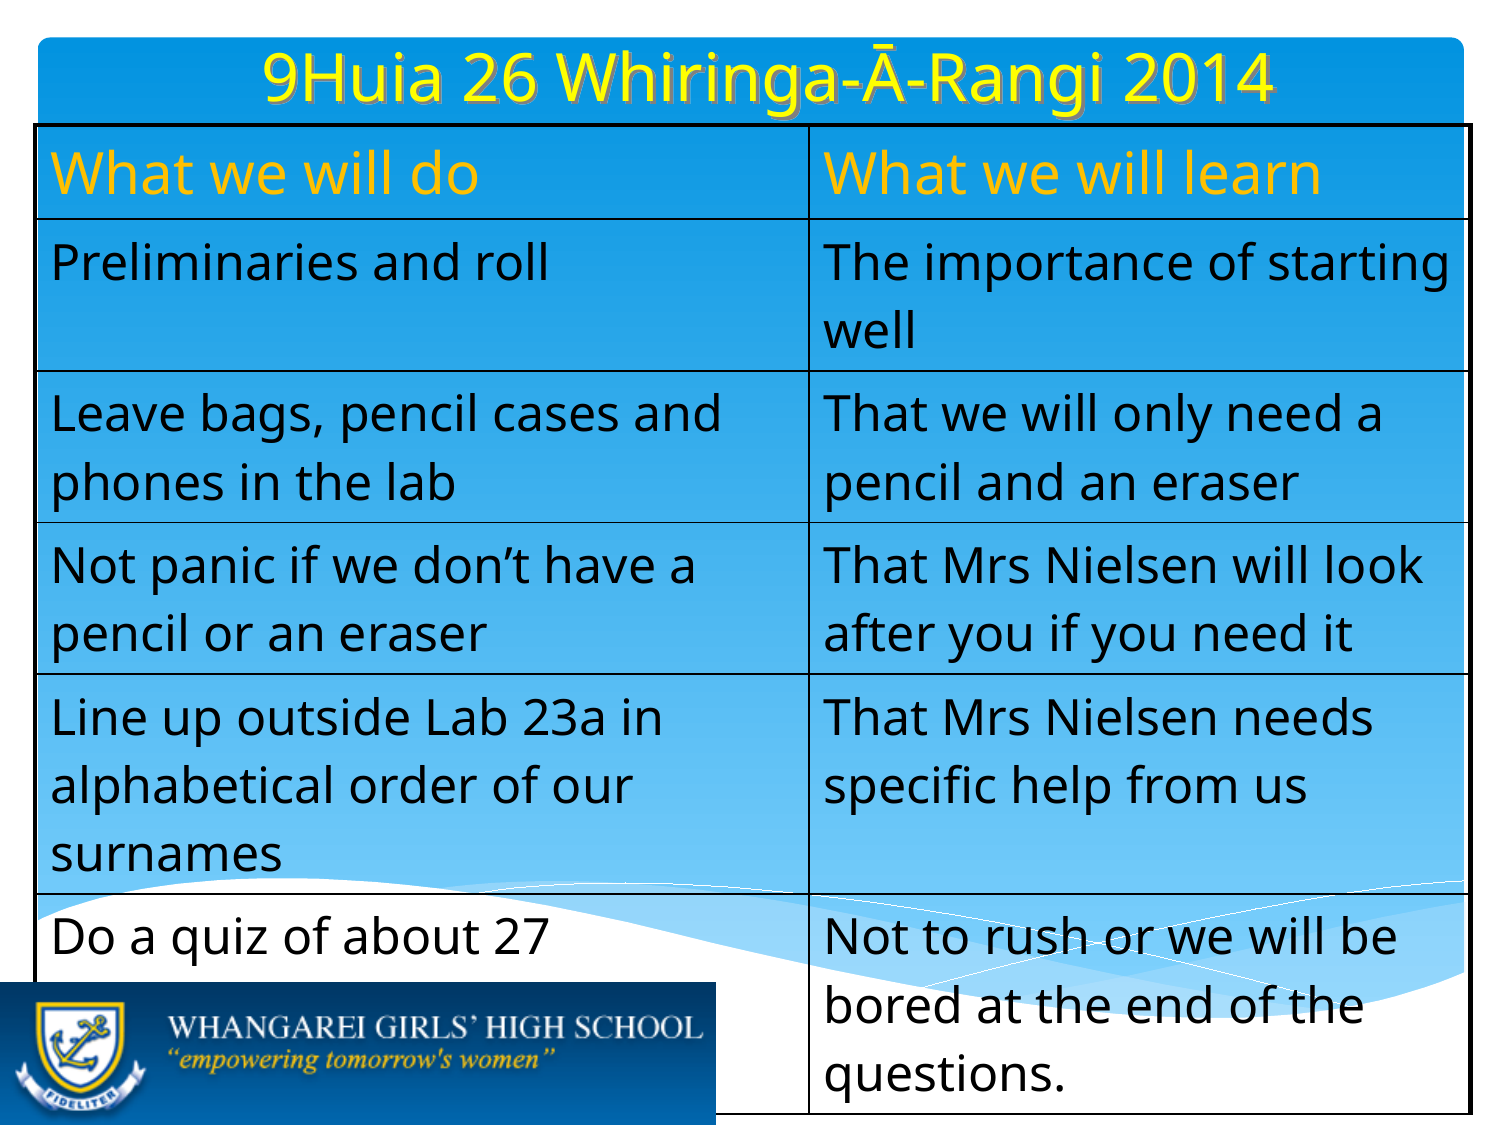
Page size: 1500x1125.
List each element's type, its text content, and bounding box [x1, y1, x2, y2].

table_cell Not to rush or we will be bored at the end of the questions. [810, 895, 1468, 1113]
table_cell Preliminaries and roll [37, 220, 808, 370]
table_cell That Mrs Nielsen will look after you if you need it [810, 523, 1468, 673]
table_cell That Mrs Nielsen needs specific help from us [810, 675, 1468, 893]
table_cell Do a quiz of about 27 questions in 40 minutes [37, 895, 808, 1113]
picture [0, 982, 716, 1125]
text_box 9Huia 26 Whiringa-Ā-Rangi 2014 [162, 24, 1375, 123]
table_cell Not panic if we don’t have a pencil or an eraser [37, 523, 808, 673]
table_cell The importance of starting well [810, 220, 1468, 370]
table_header What we will do [37, 127, 808, 218]
table_cell Line up outside Lab 23a in alphabetical order of our surnames [37, 675, 808, 893]
table_cell Leave bags, pencil cases and phones in the lab [37, 372, 808, 522]
table_header What we will learn [810, 127, 1468, 218]
table_cell That we will only need a pencil and an eraser [810, 372, 1468, 522]
